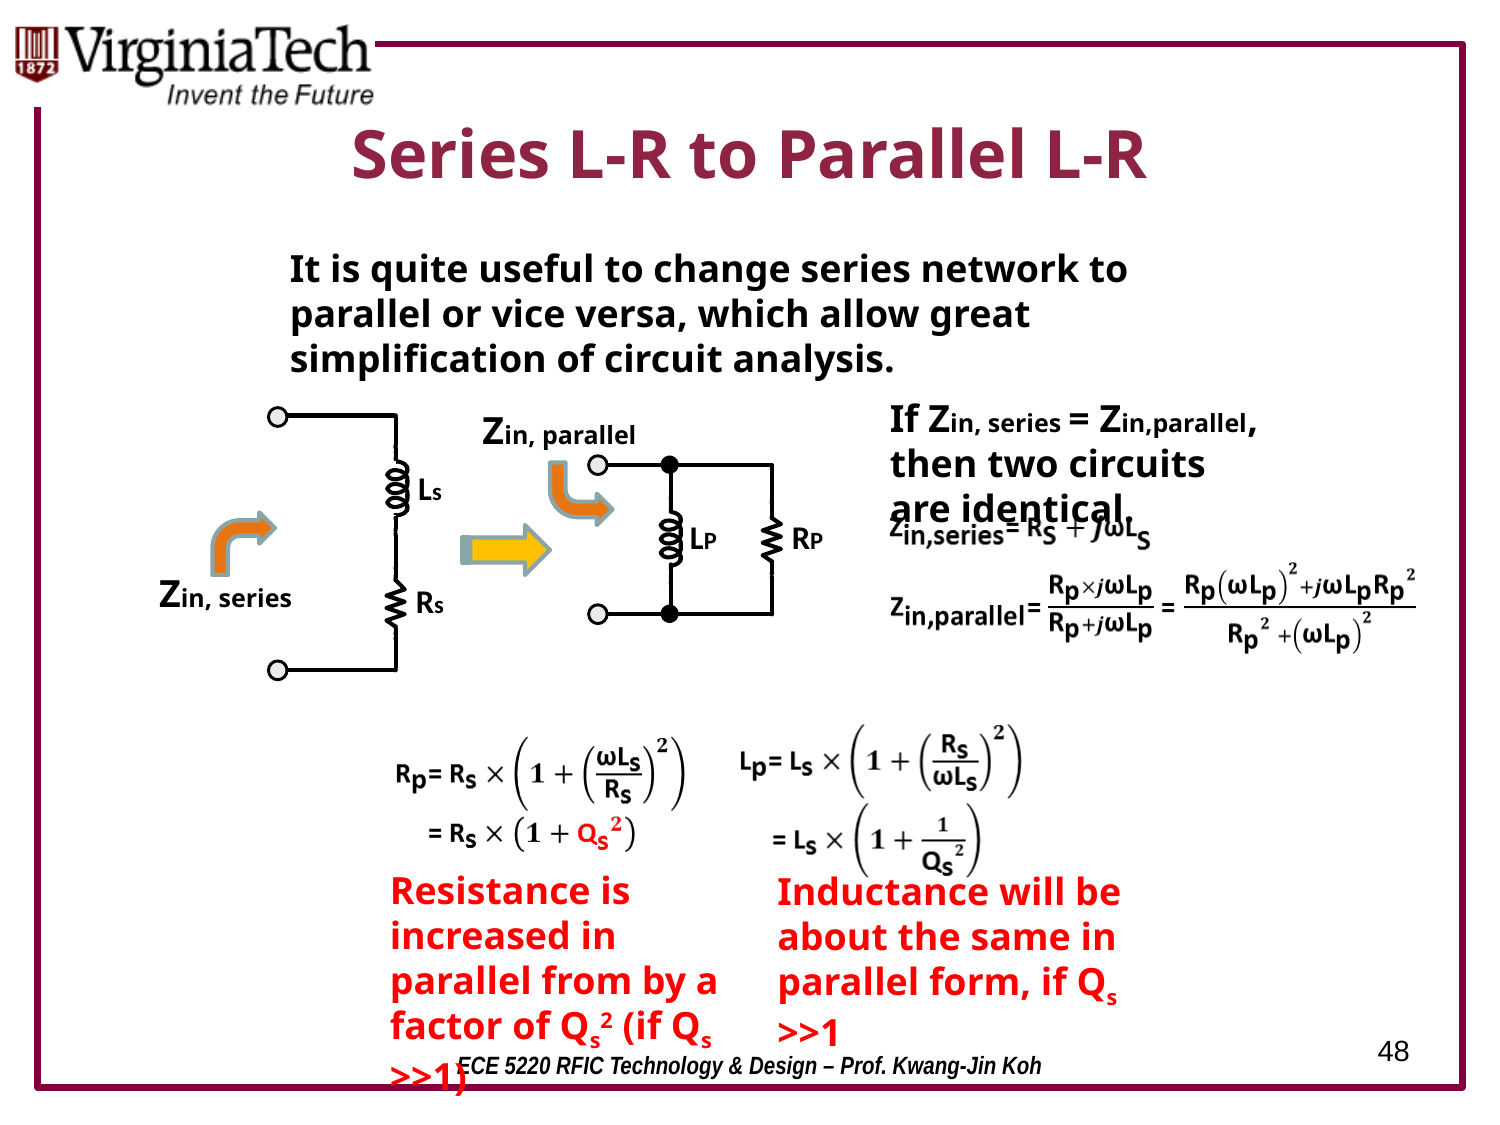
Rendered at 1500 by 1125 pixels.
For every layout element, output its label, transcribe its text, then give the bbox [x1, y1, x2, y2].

text_box If Zin, series = Zin,parallel, then two circuits are identical. [875, 387, 1275, 538]
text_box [260, 399, 880, 688]
text_box [884, 549, 1438, 661]
title Series L-R to Parallel L-R [75, 104, 1425, 213]
text_box Resistance is increased in parallel from by a factor of Qs2 (if Qs >>1) [374, 859, 738, 1106]
text_box Inductance will be about the same in parallel form, if Qs >>1 [762, 860, 1157, 1062]
text_box [724, 712, 1113, 887]
picture [15, 24, 375, 107]
slide_number 48 [1074, 1024, 1425, 1103]
text_box It is quite useful to change series network to parallel or vice versa, which allow great simplification of circuit analysis. [274, 237, 1188, 388]
text_box Zin, series [144, 562, 255, 623]
text_box [210, 518, 255, 562]
text_box [884, 500, 1188, 549]
text_box [380, 724, 724, 859]
